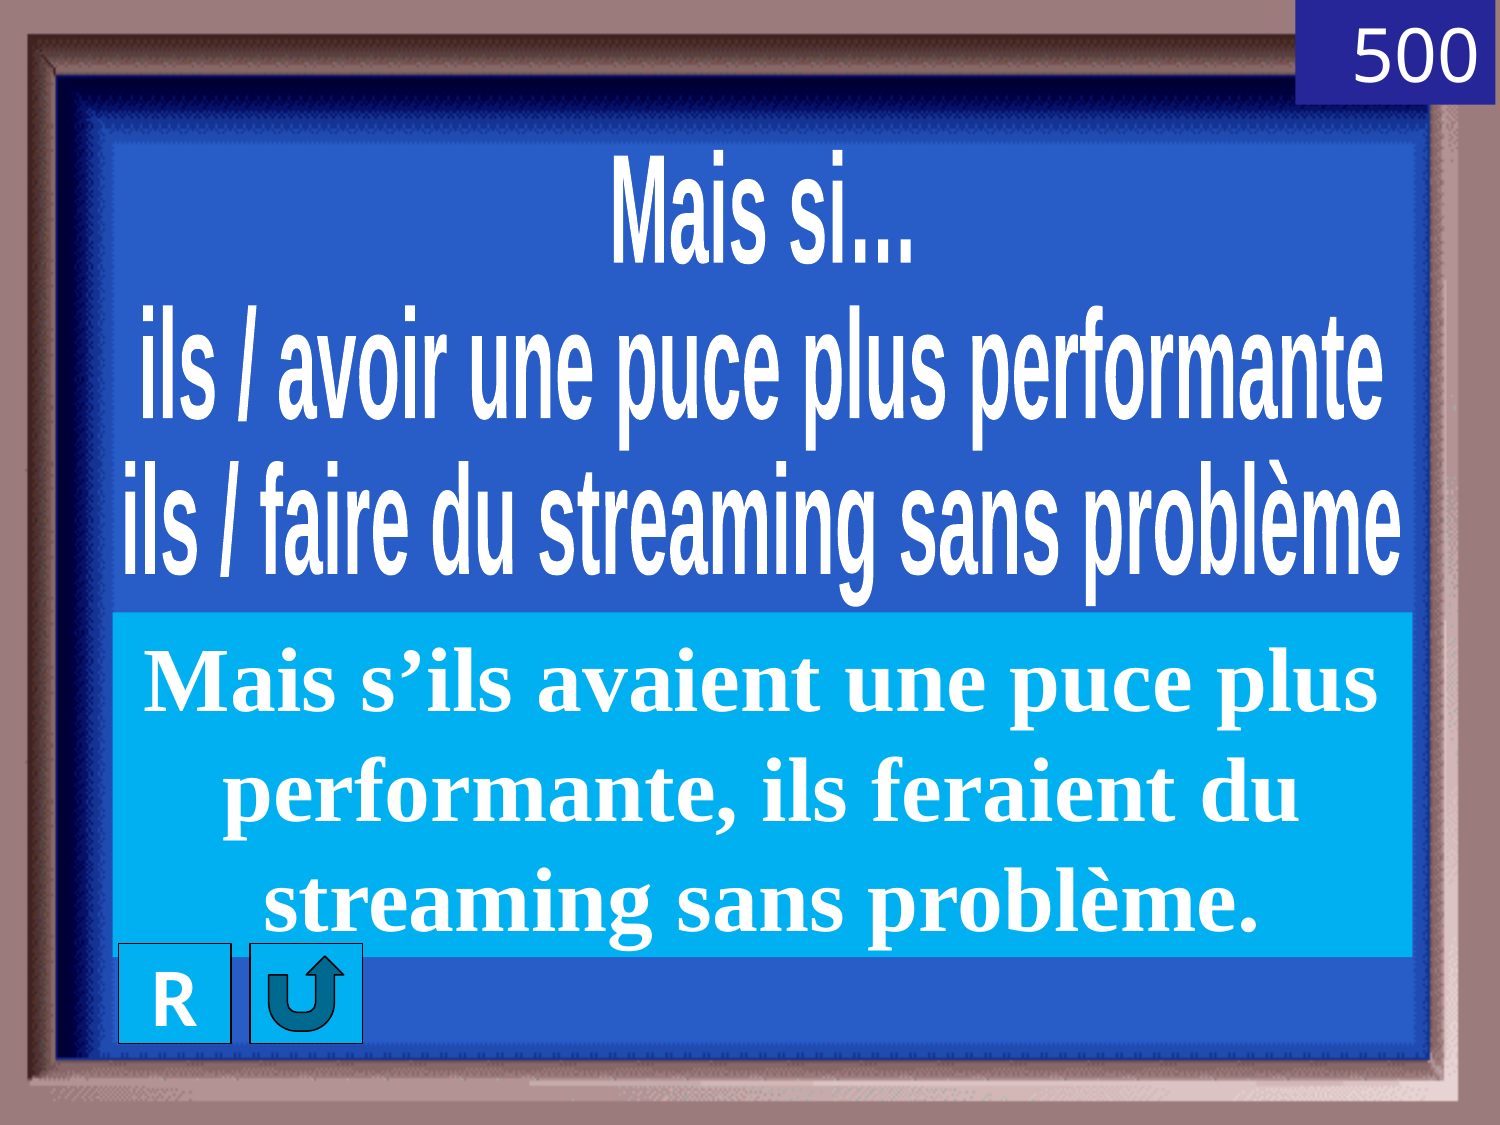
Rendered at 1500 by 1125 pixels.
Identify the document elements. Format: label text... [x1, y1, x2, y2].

text_box [249, 943, 363, 1044]
text_box 500 [1295, 0, 1496, 105]
text_box Mais s’ils avaient une puce plus performante, ils feraient du streaming sans problème. [112, 612, 1413, 958]
picture [0, 0, 1500, 1125]
text_box R [118, 943, 232, 1044]
